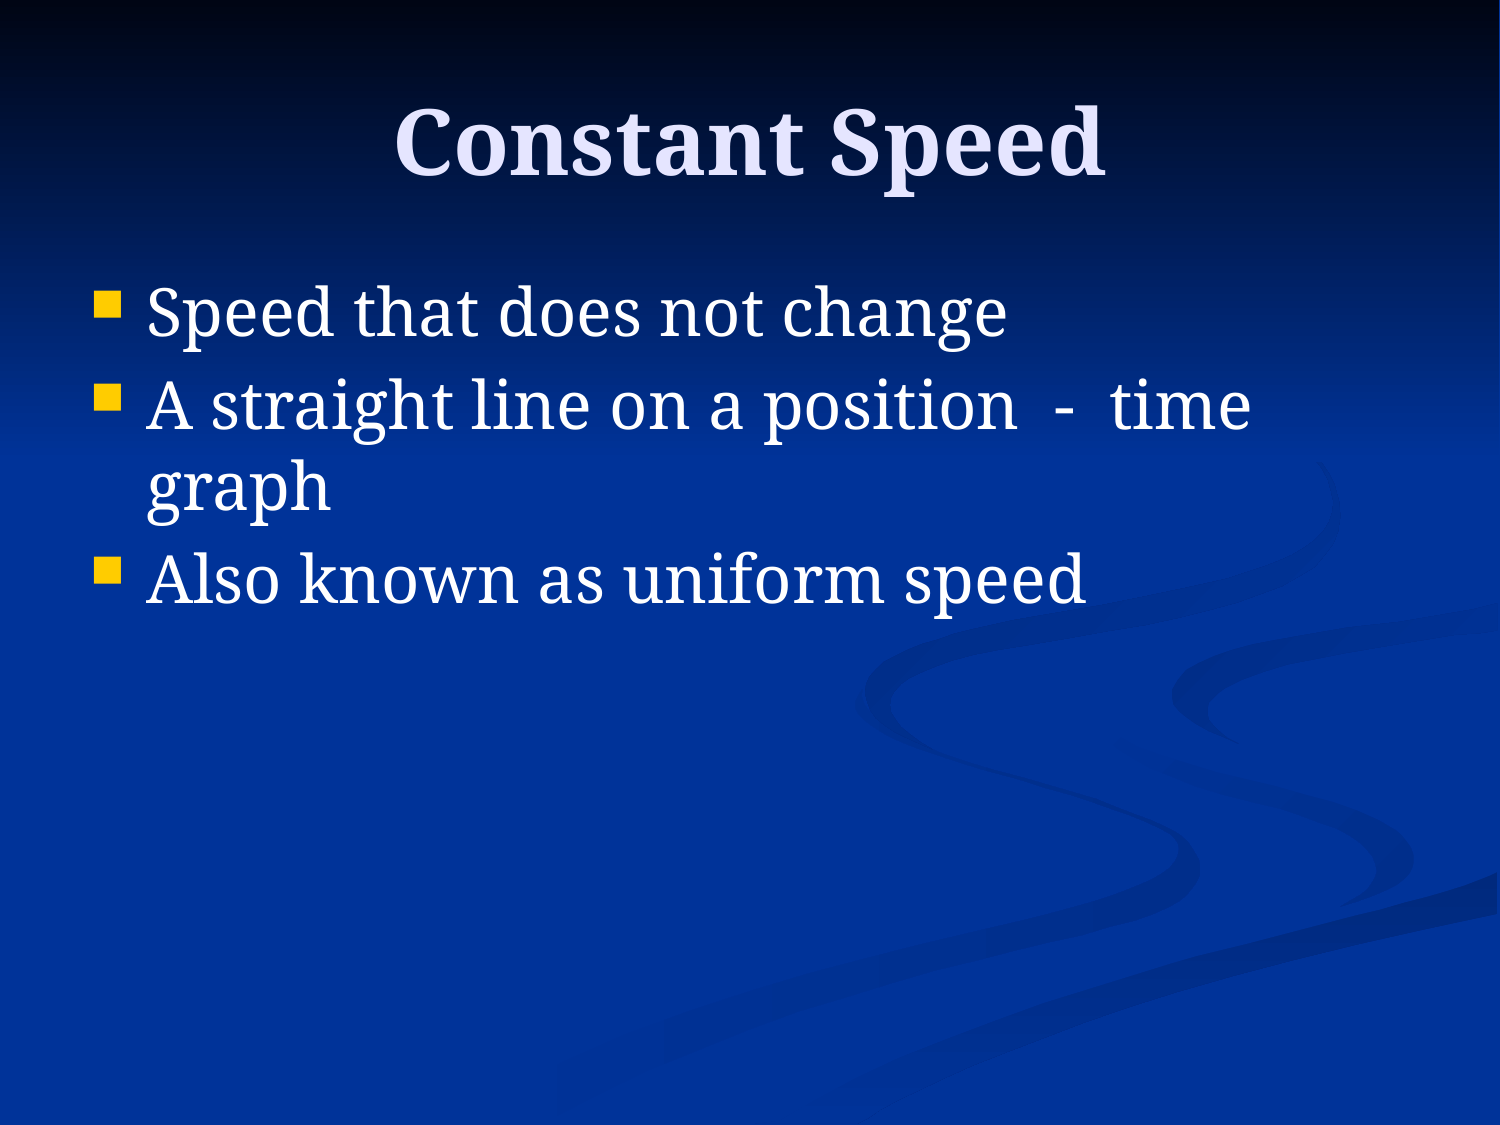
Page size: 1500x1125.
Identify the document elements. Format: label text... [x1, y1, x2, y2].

title Constant Speed [74, 44, 1426, 233]
list Speed that does not change A straight line on a position - time graph Also known as uniform speed [74, 262, 1426, 1006]
